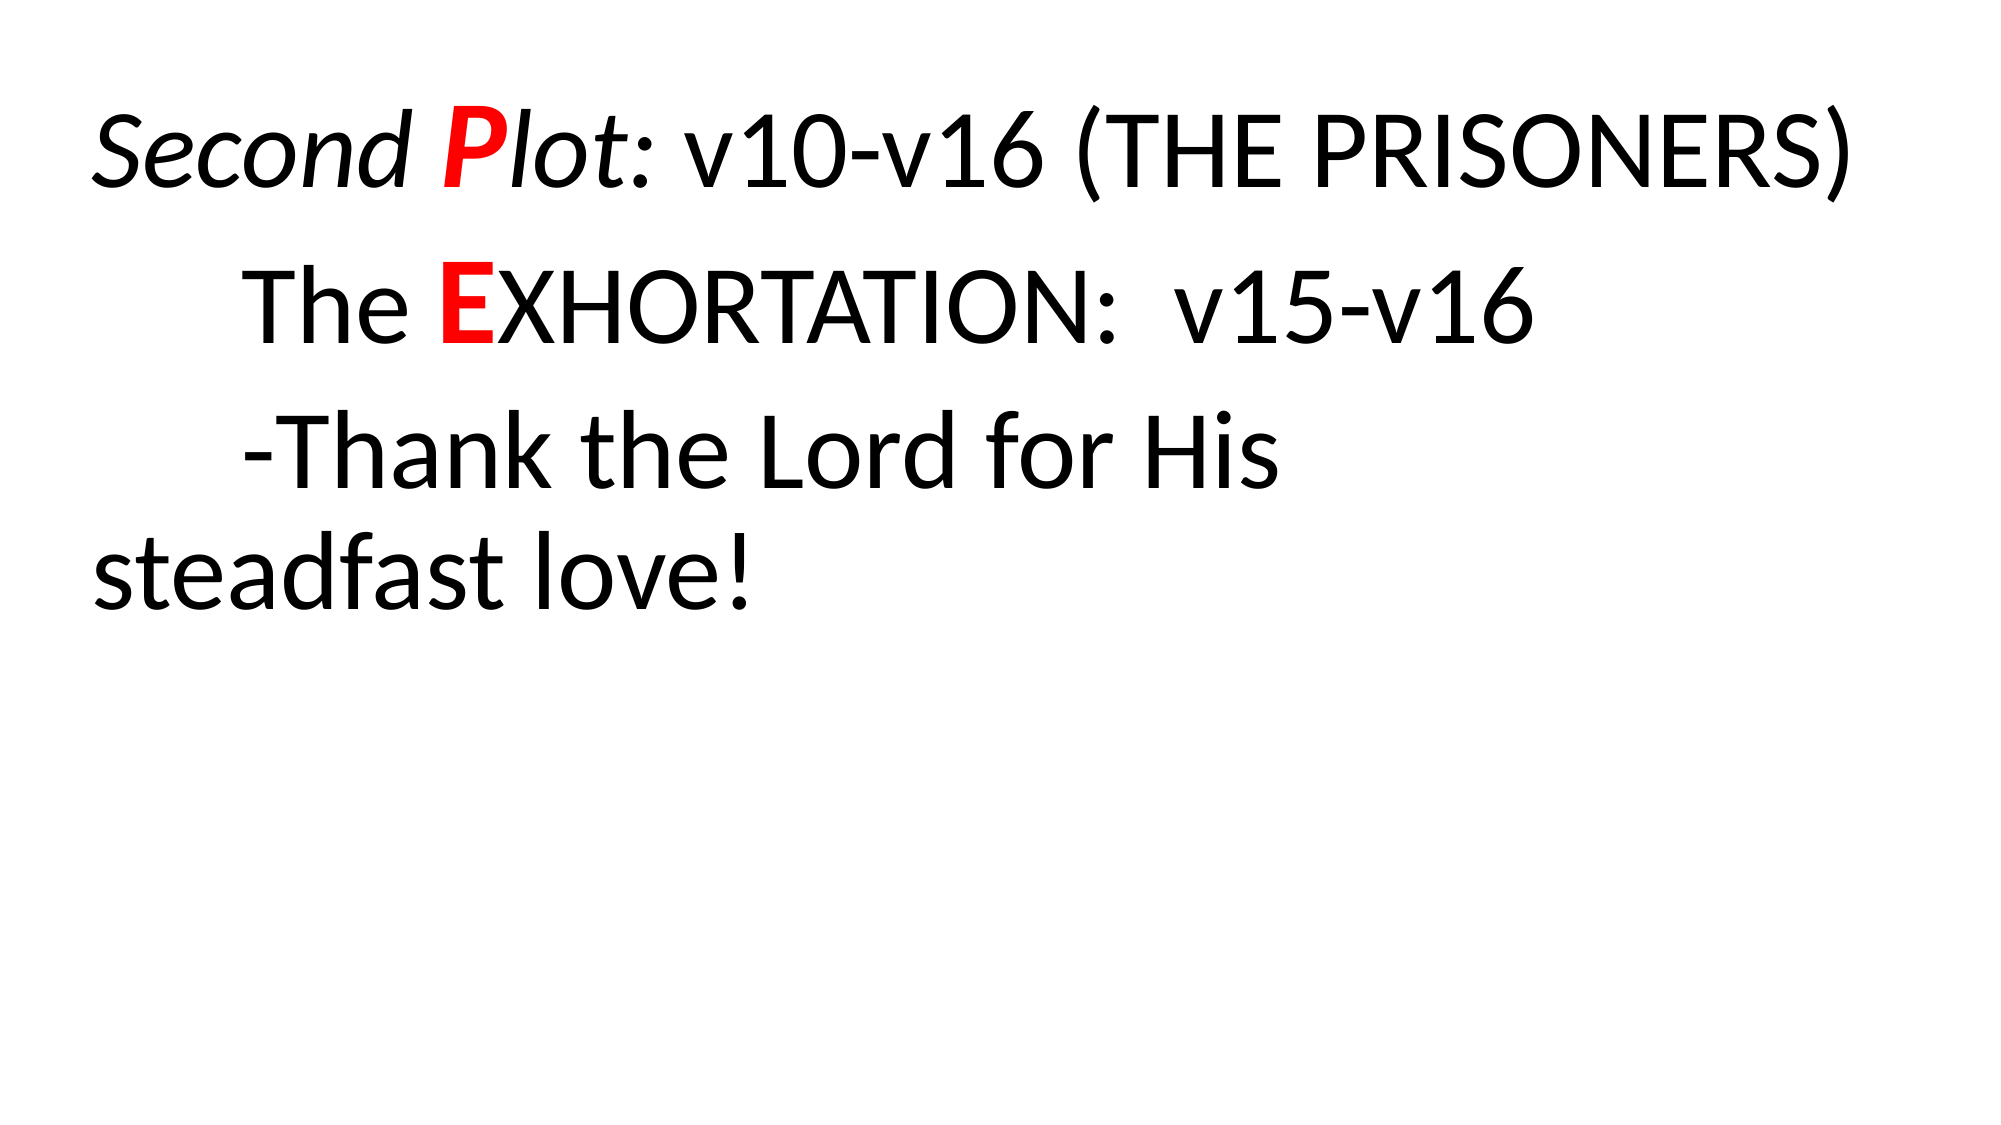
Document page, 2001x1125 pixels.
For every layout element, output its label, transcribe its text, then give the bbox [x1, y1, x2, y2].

list Second Plot: v10-v16 (THE PRISONERS) The EXHORTATION: v15-v16 -Thank the Lord for His steadfast love! [76, 72, 1941, 1104]
